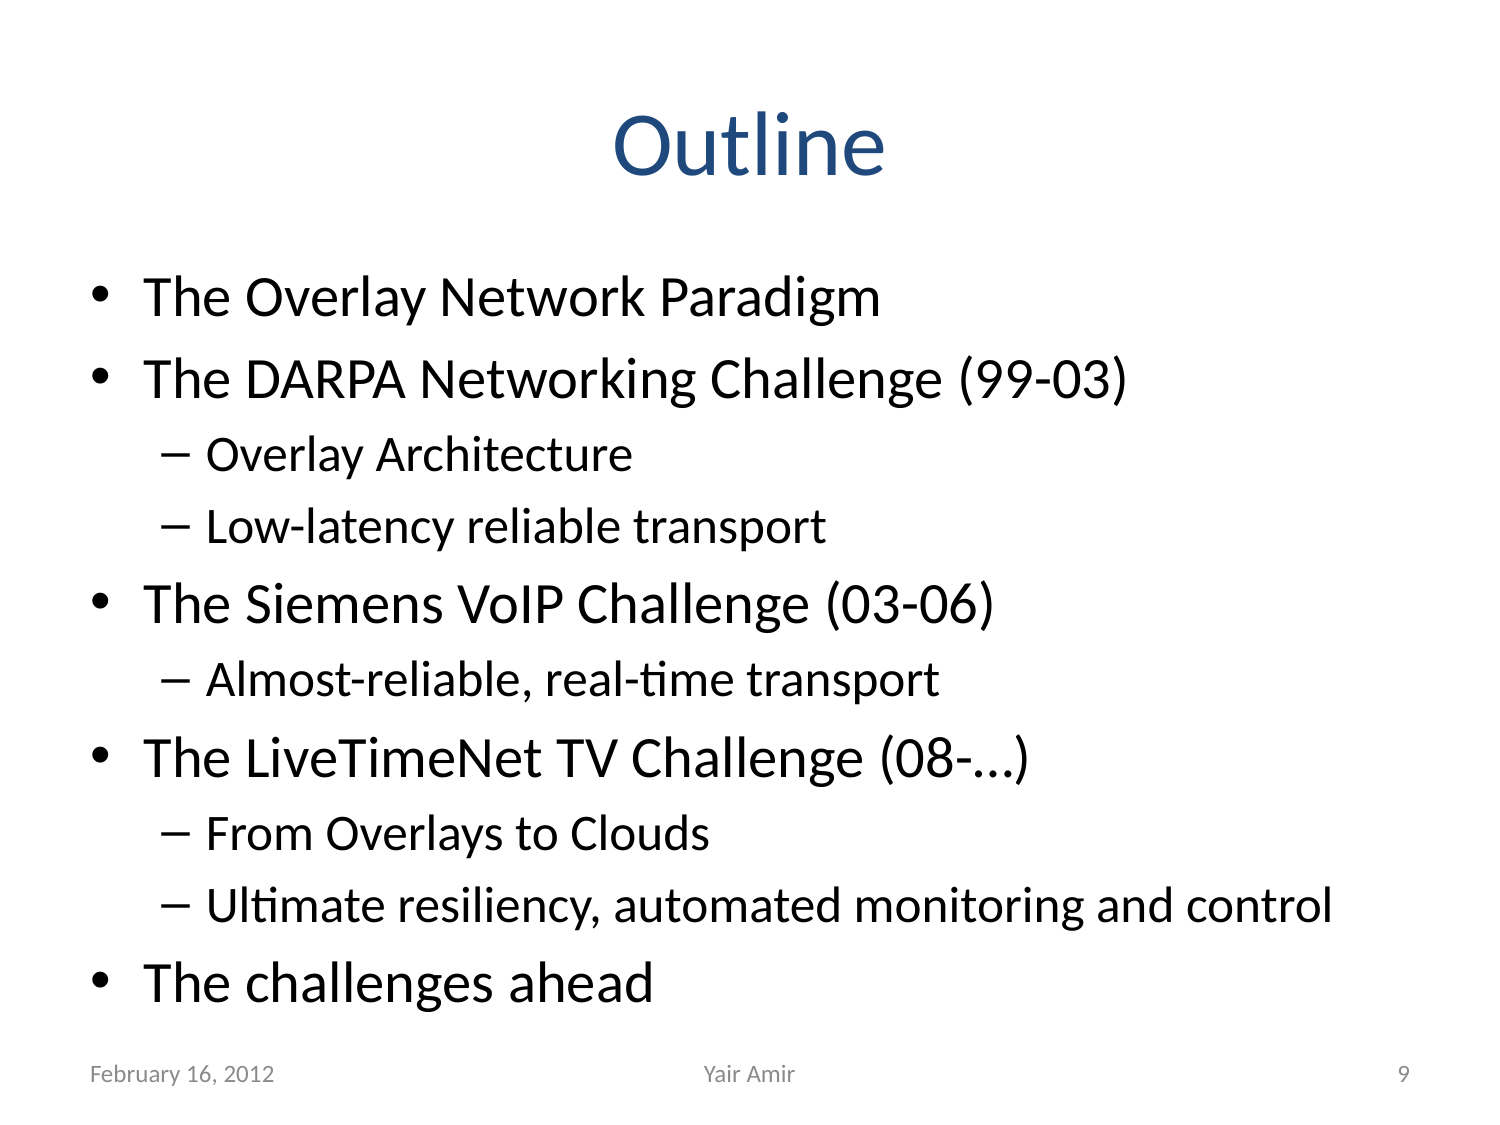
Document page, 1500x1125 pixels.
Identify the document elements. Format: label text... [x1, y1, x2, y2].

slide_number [75, 1042, 425, 1103]
footer Yair Amir [512, 1042, 988, 1103]
title Outline [75, 45, 1425, 233]
slide_number 9 [1074, 1042, 1425, 1103]
list The Overlay Network Paradigm The DARPA Networking Challenge (99-03) Overlay Architecture Low-latency reliable transport The Siemens VoIP Challenge (03-06) Almost-reliable, real-time transport The LiveTimeNet TV Challenge (08-…) From Overlays to Clouds Ultimate resiliency, automated monitoring and control The challenges ahead [75, 249, 1425, 1031]
